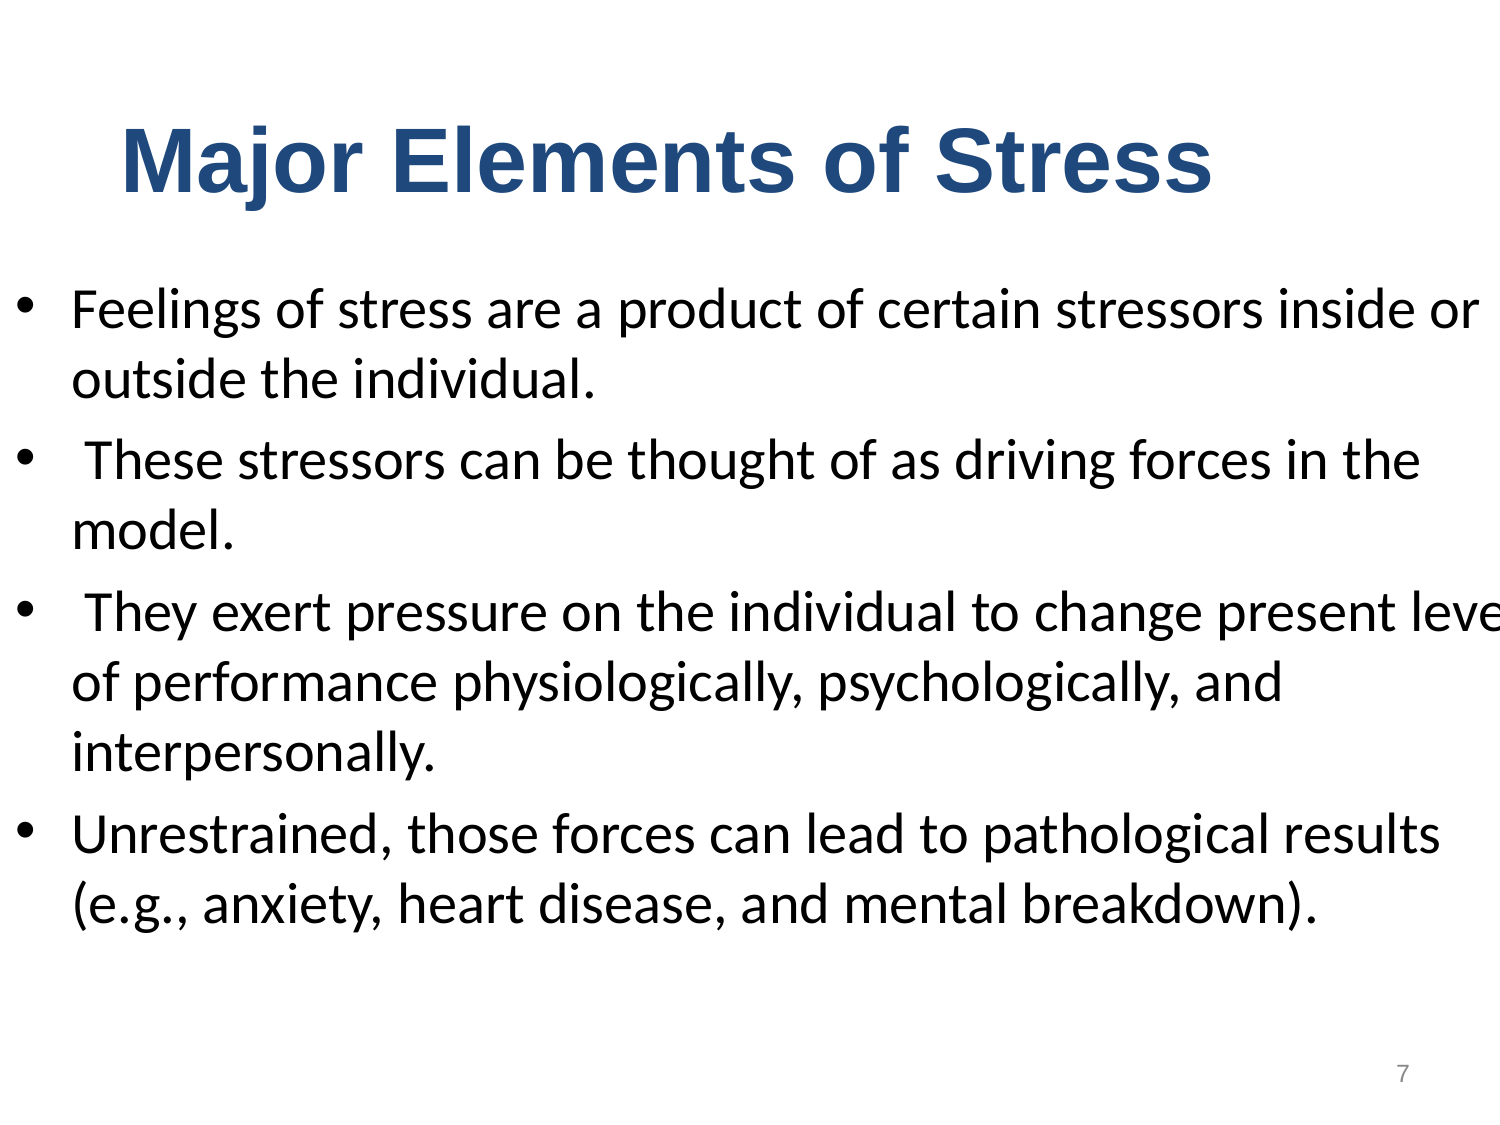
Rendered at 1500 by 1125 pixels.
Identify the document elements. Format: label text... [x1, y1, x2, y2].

list Feelings of stress are a product of certain stressors inside or outside the individual. These stressors can be thought of as driving forces in the model. They exert pressure on the individual to change present levels of performance physiologically, psychologically, and interpersonally. Unrestrained, those forces can lead to pathological results (e.g., anxiety, heart disease, and mental breakdown). [0, 262, 1500, 1005]
text_box Major Elements of Stress [105, 93, 1325, 219]
slide_number 7 [1074, 1042, 1425, 1103]
